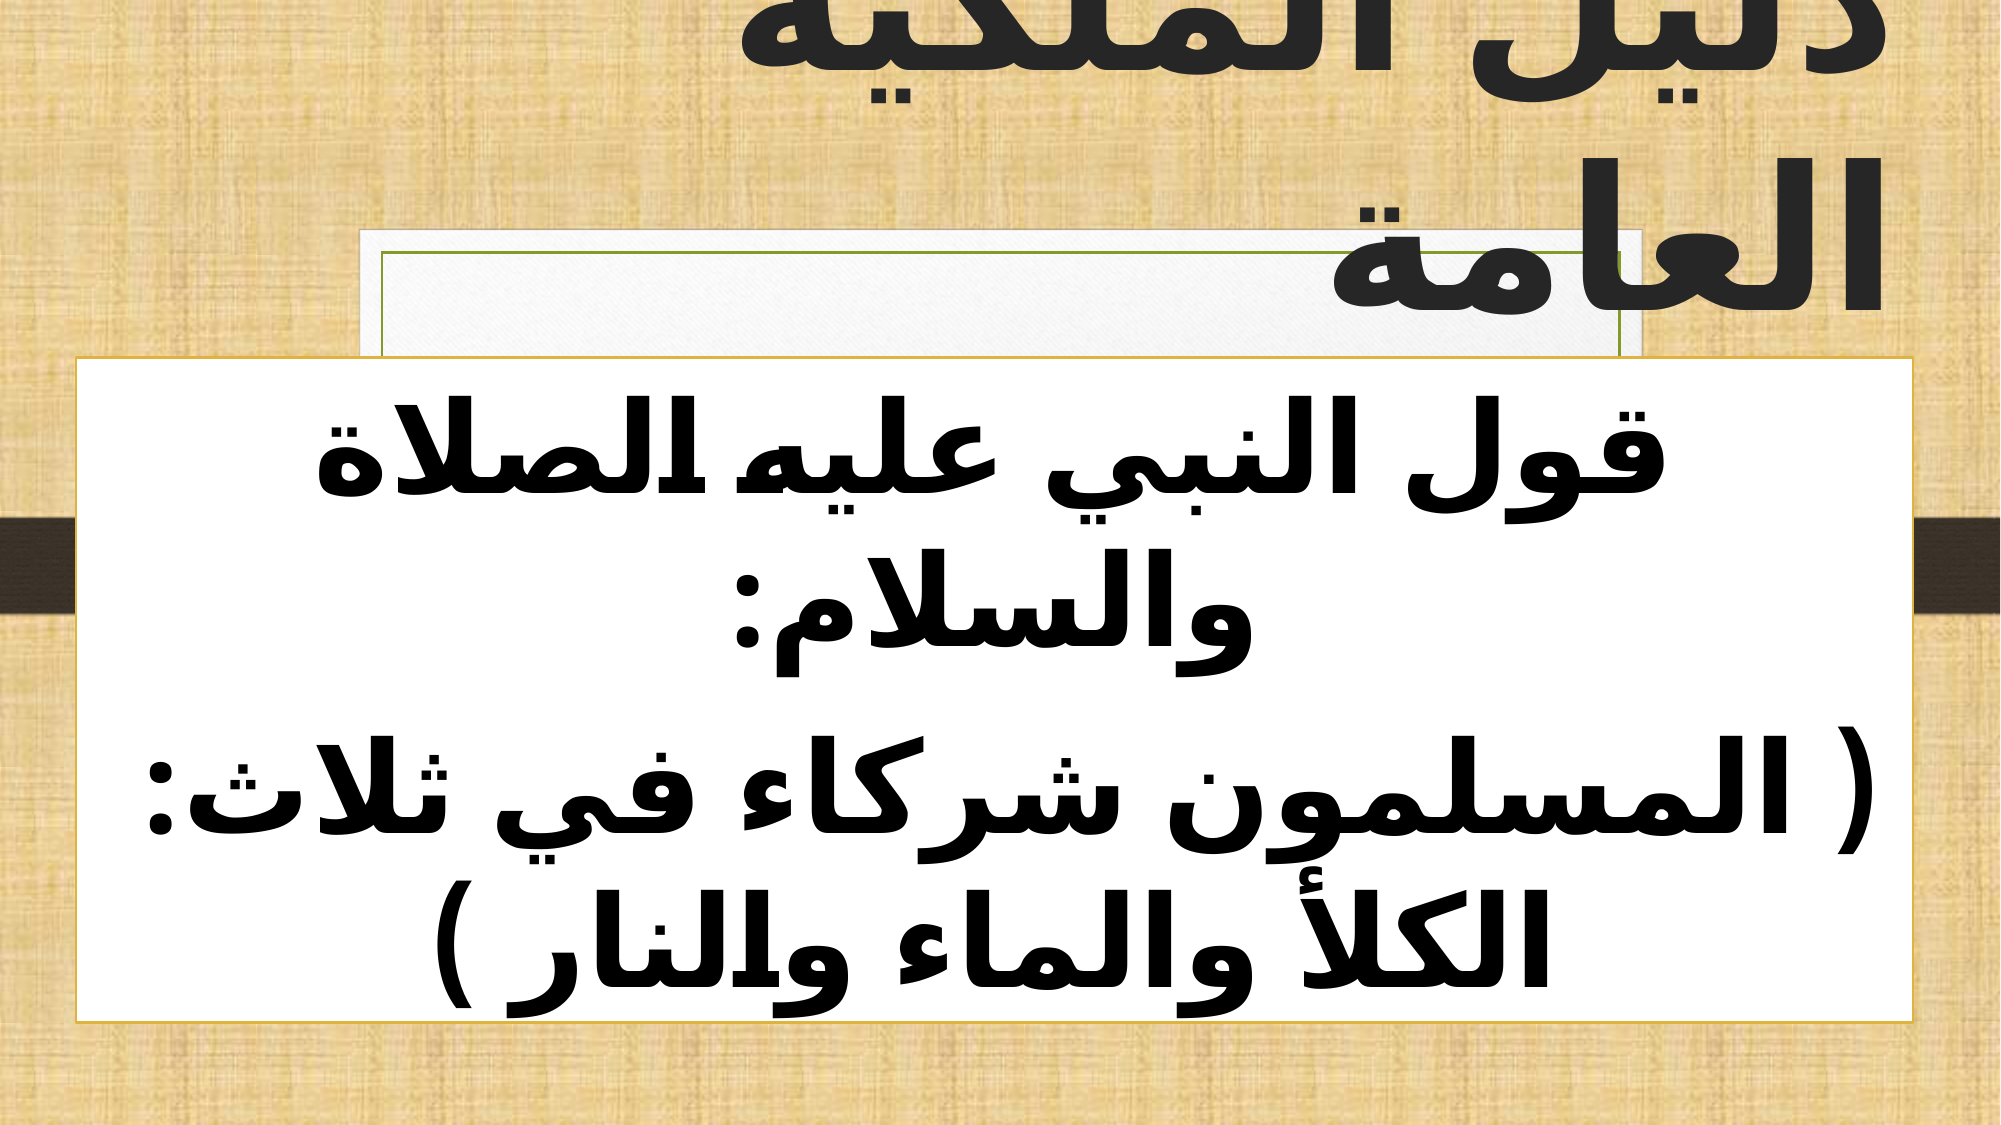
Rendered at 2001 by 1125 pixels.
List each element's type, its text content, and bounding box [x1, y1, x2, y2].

picture [0, 0, 2001, 1125]
subtitle قول النبي عليه الصلاة والسلام: ( المسلمون شركاء في ثلاث: الكلأ والماء والنار ) [75, 356, 1914, 1024]
title دليل الملكية العامة [221, 80, 1913, 356]
